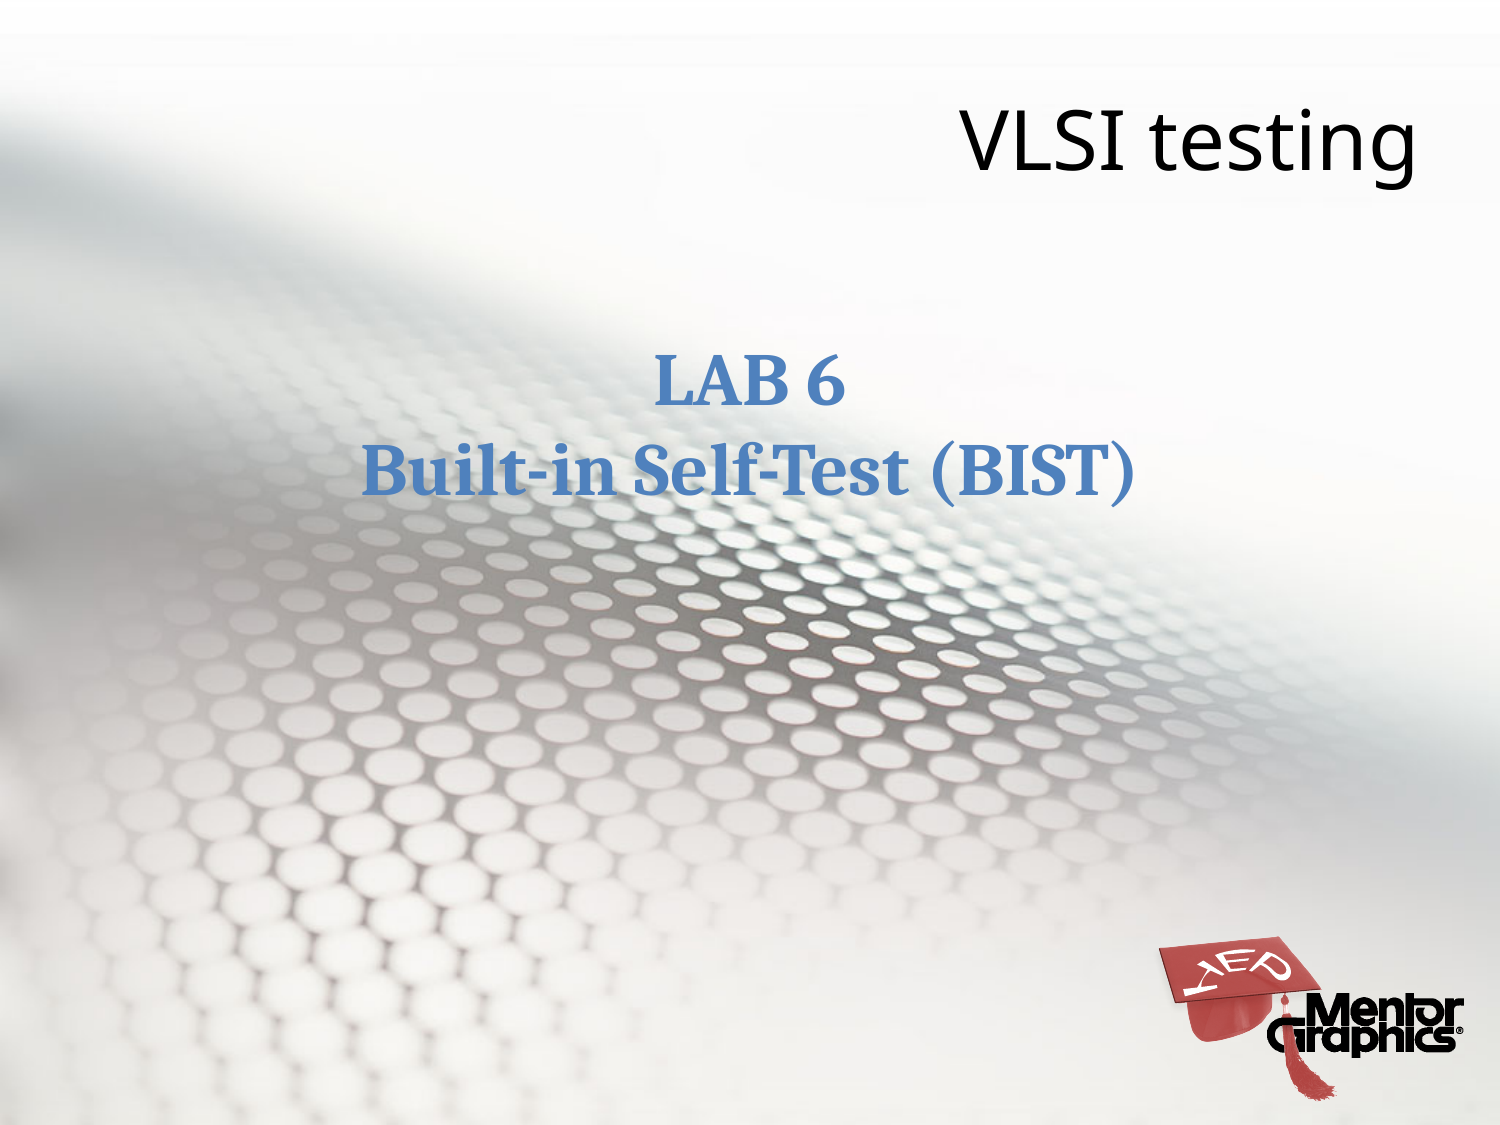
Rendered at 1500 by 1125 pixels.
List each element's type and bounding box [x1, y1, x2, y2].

picture [0, 519, 1500, 1125]
title [404, 78, 1436, 197]
text_box [1157, 935, 1464, 1104]
text_box [0, 323, 1500, 519]
picture [0, 0, 1500, 323]
